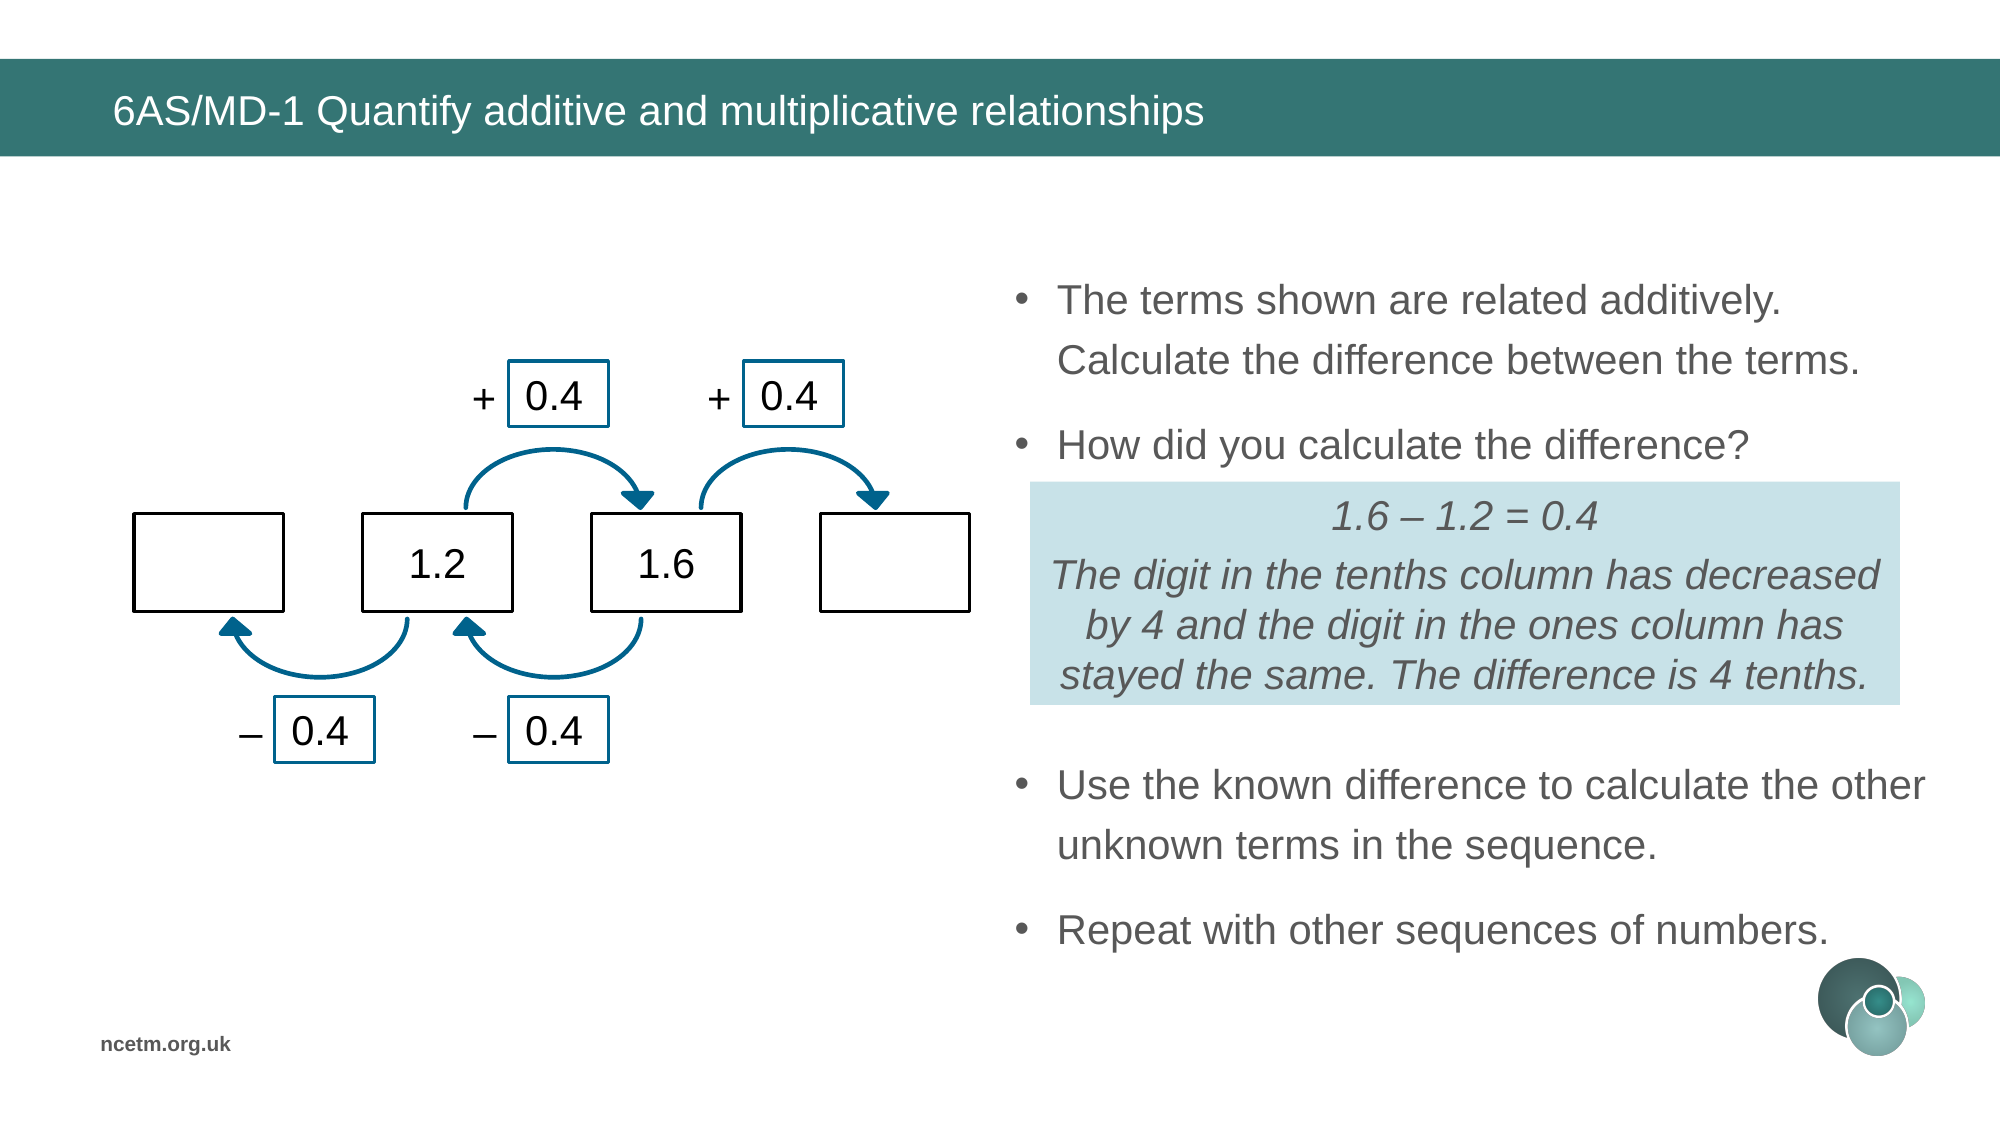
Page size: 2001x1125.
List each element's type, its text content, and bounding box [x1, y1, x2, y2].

text_box + [682, 364, 757, 429]
text_box [220, 620, 408, 678]
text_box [591, 513, 742, 612]
text_box 0.4 [499, 360, 609, 426]
text_box [701, 449, 888, 508]
title 6AS/MD-1 Quantify additive and multiplicative relationships [97, 76, 1945, 147]
text_box 0.4 [734, 360, 844, 426]
text_box + [447, 364, 521, 429]
text_box 0.4 [265, 696, 375, 762]
text_box – [448, 698, 522, 764]
picture [1818, 958, 1925, 1056]
text_box [454, 620, 642, 678]
text_box 0.4 [499, 696, 609, 762]
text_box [814, 513, 979, 612]
text_box [465, 449, 653, 508]
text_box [133, 513, 284, 612]
text_box The terms shown are related additively. Calculate the difference between the terms. How did you calculate the difference? Use the known difference to calculate the other unknown terms in the sequence. Repeat with other sequences of numbers. [999, 255, 1976, 929]
text_box – [214, 698, 288, 764]
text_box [362, 513, 513, 612]
